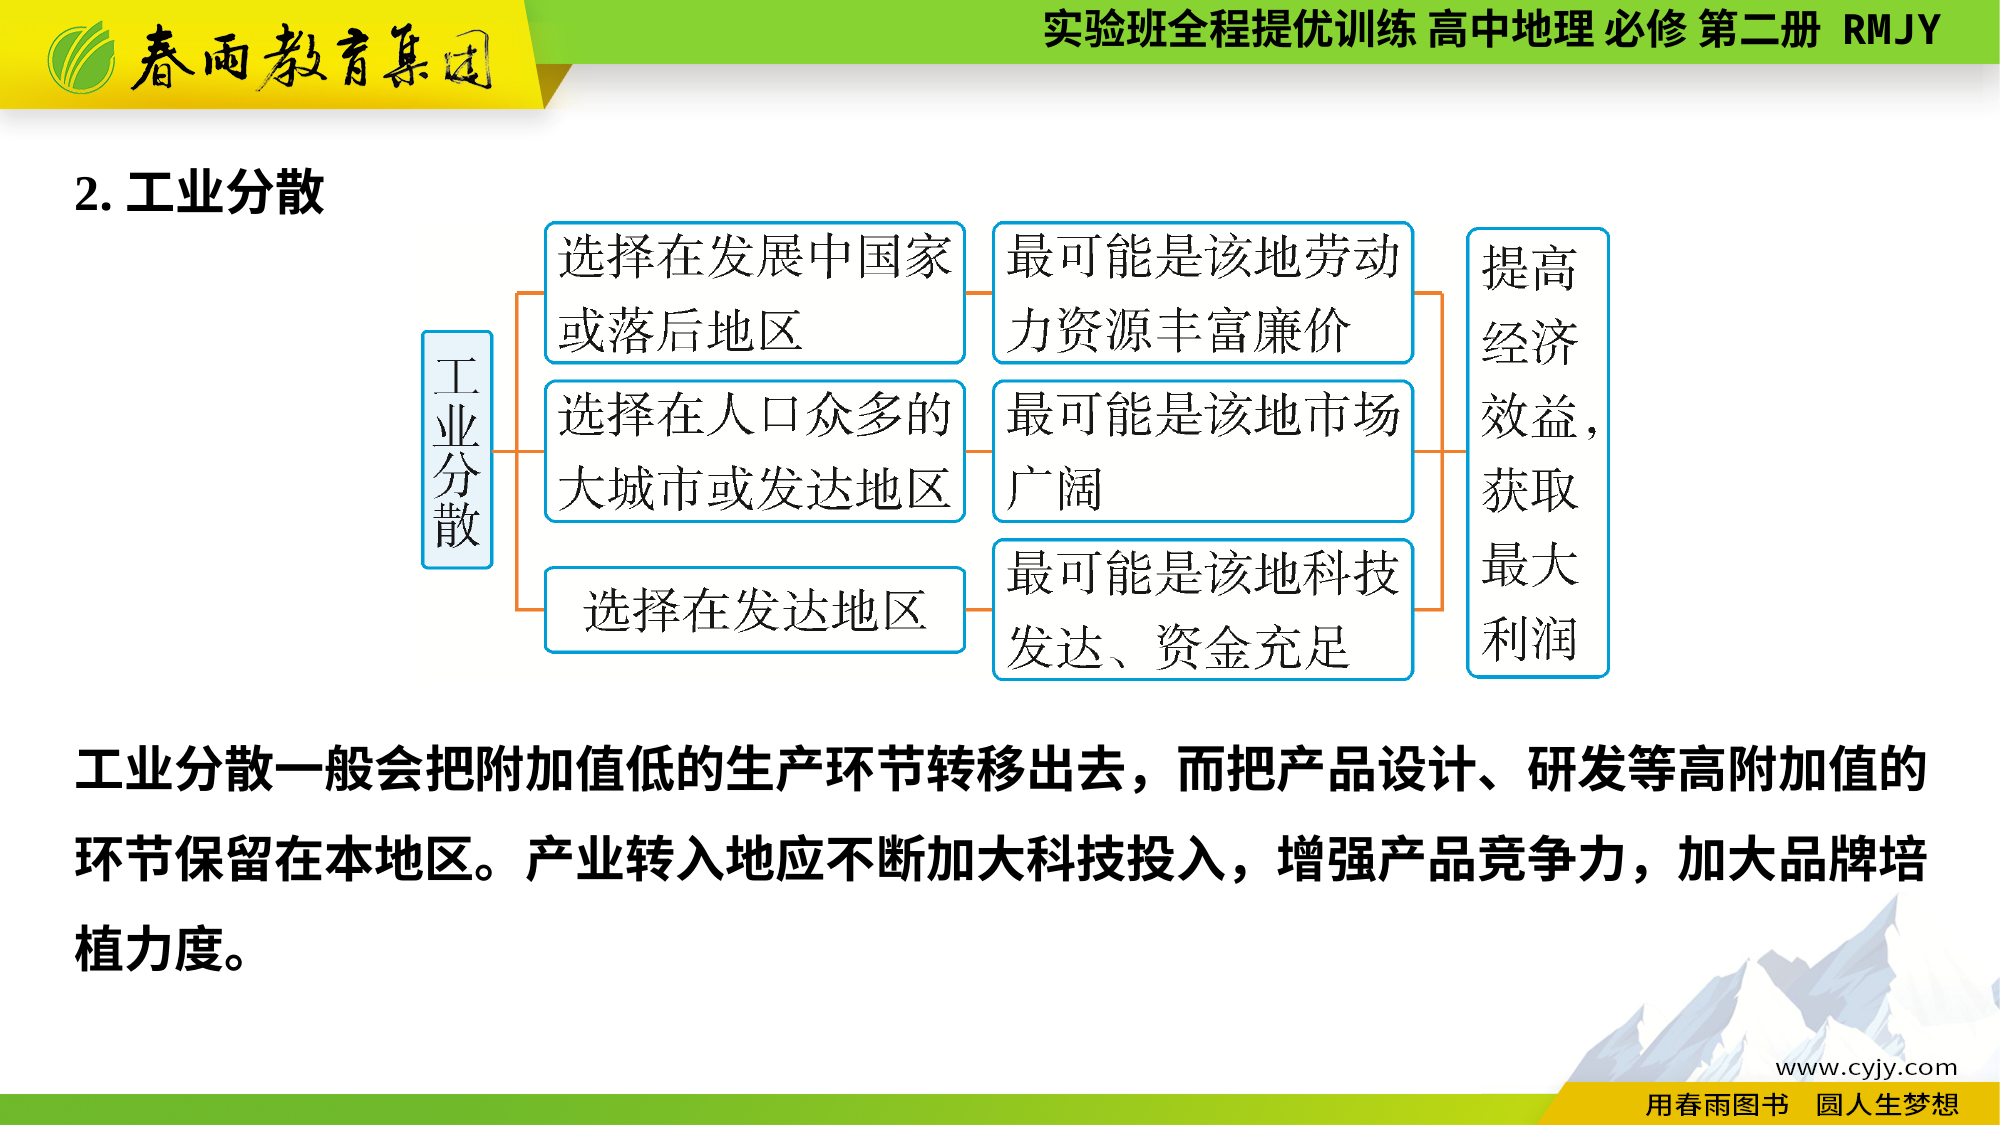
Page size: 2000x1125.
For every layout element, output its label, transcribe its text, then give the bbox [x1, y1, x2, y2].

list 2.工业分散 [59, 122, 1944, 217]
picture [0, 0, 2000, 1125]
text_box 工业分散一般会把附加值低的生产环节转移出去，而把产品设计、研发等高附加值的环节保留在本地区。产业转入地应不断加大科技投入，增强产品竞争力，加大品牌培植力度。 [59, 699, 1944, 985]
